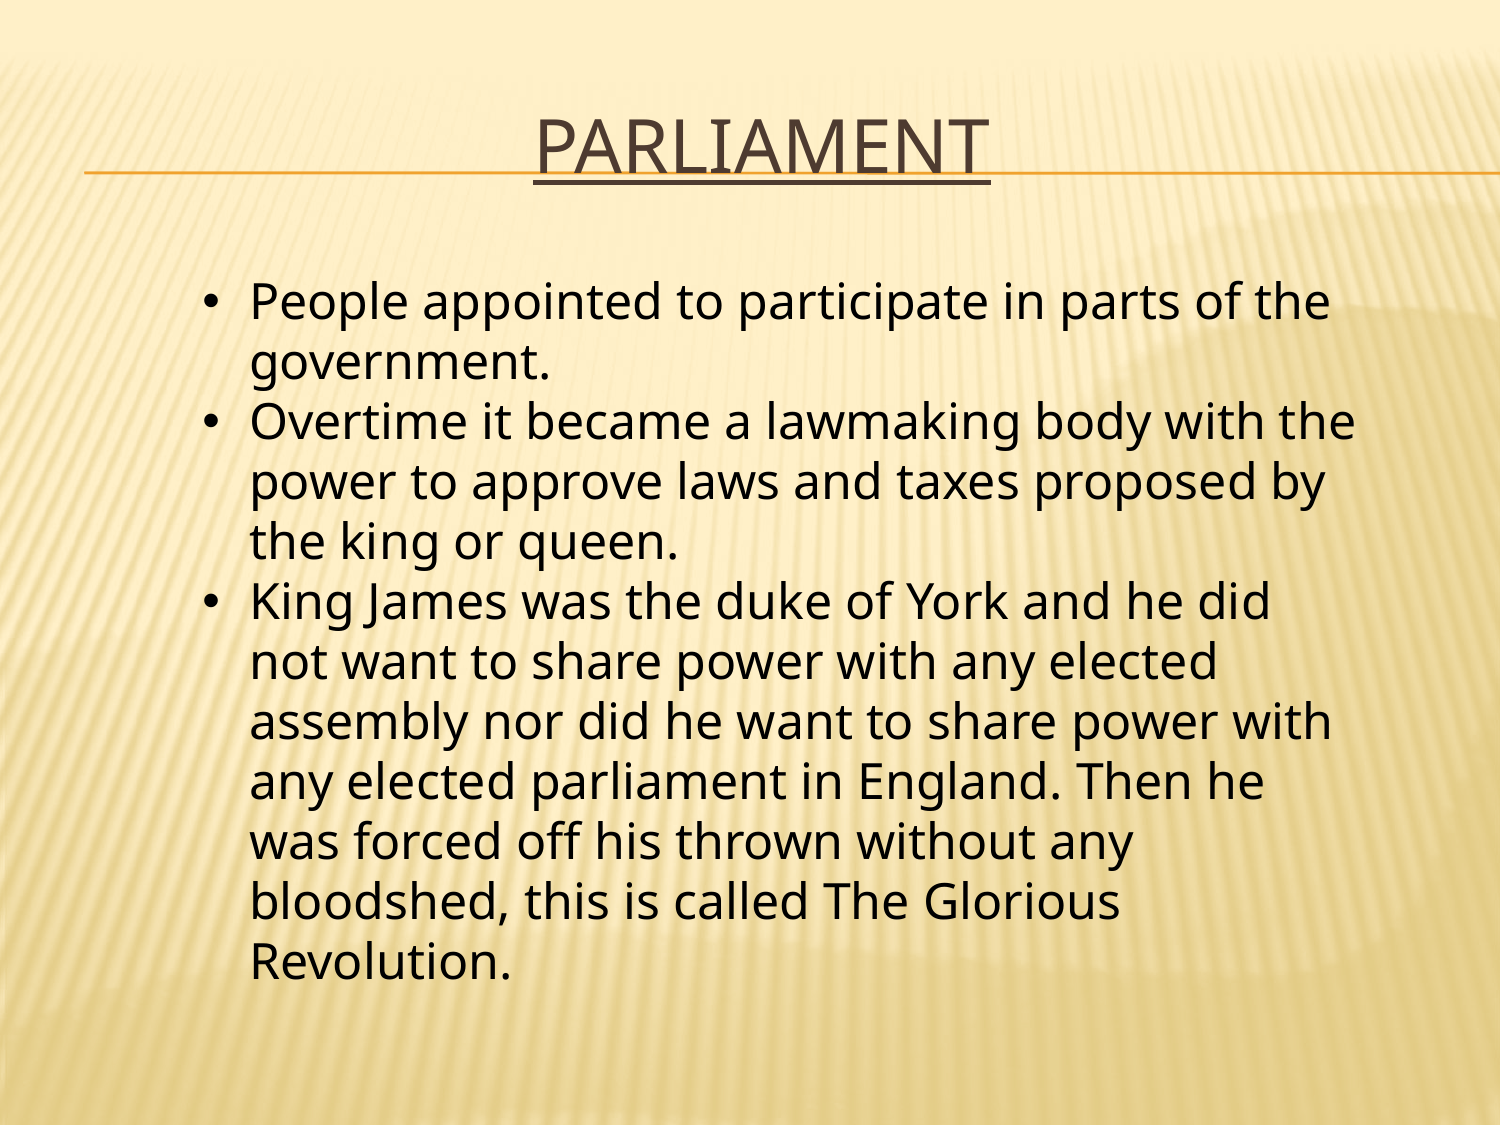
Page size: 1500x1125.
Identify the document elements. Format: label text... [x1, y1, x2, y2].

title Parliament [49, 75, 1475, 213]
text_box People appointed to participate in parts of the government. Overtime it became a lawmaking body with the power to approve laws and taxes proposed by the king or queen. King James was the duke of York and he did not want to share power with any elected assembly nor did he want to share power with any elected parliament in England. Then he was forced off his thrown without any bloodshed, this is called The Glorious Revolution. [187, 262, 1375, 998]
